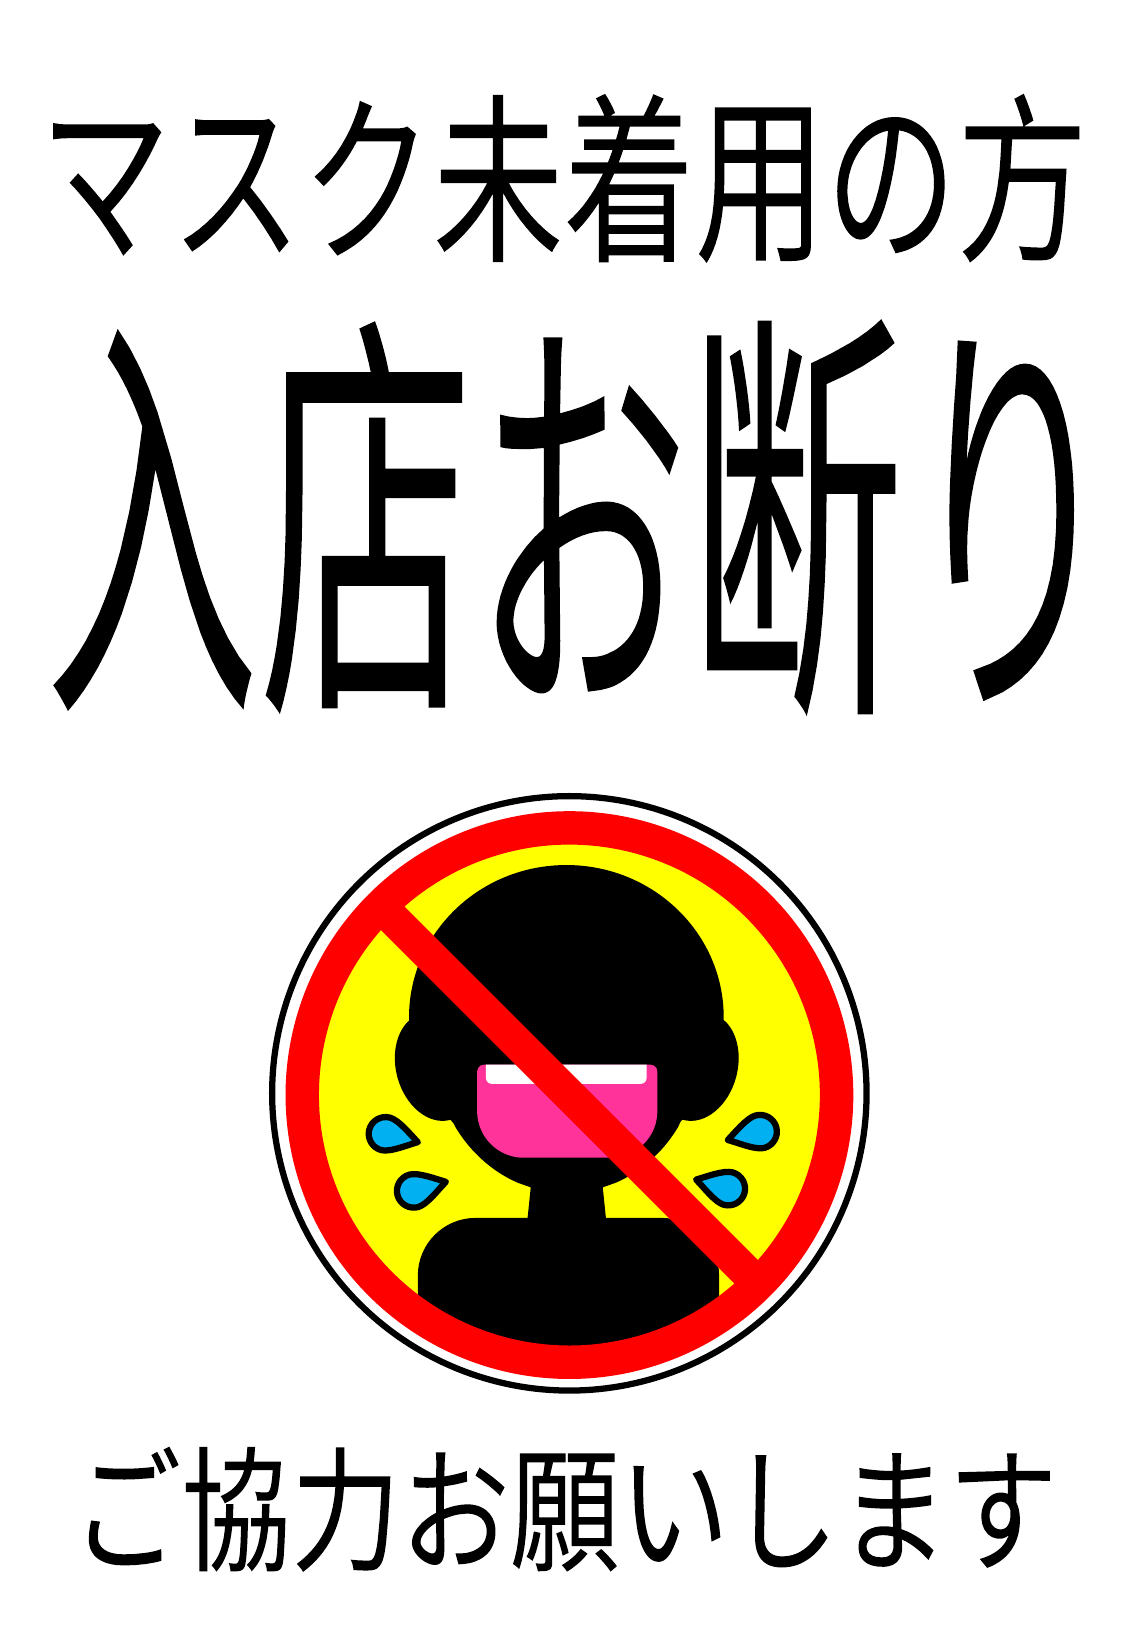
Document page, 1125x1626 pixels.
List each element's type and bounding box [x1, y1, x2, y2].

text_box [271, 795, 867, 1391]
